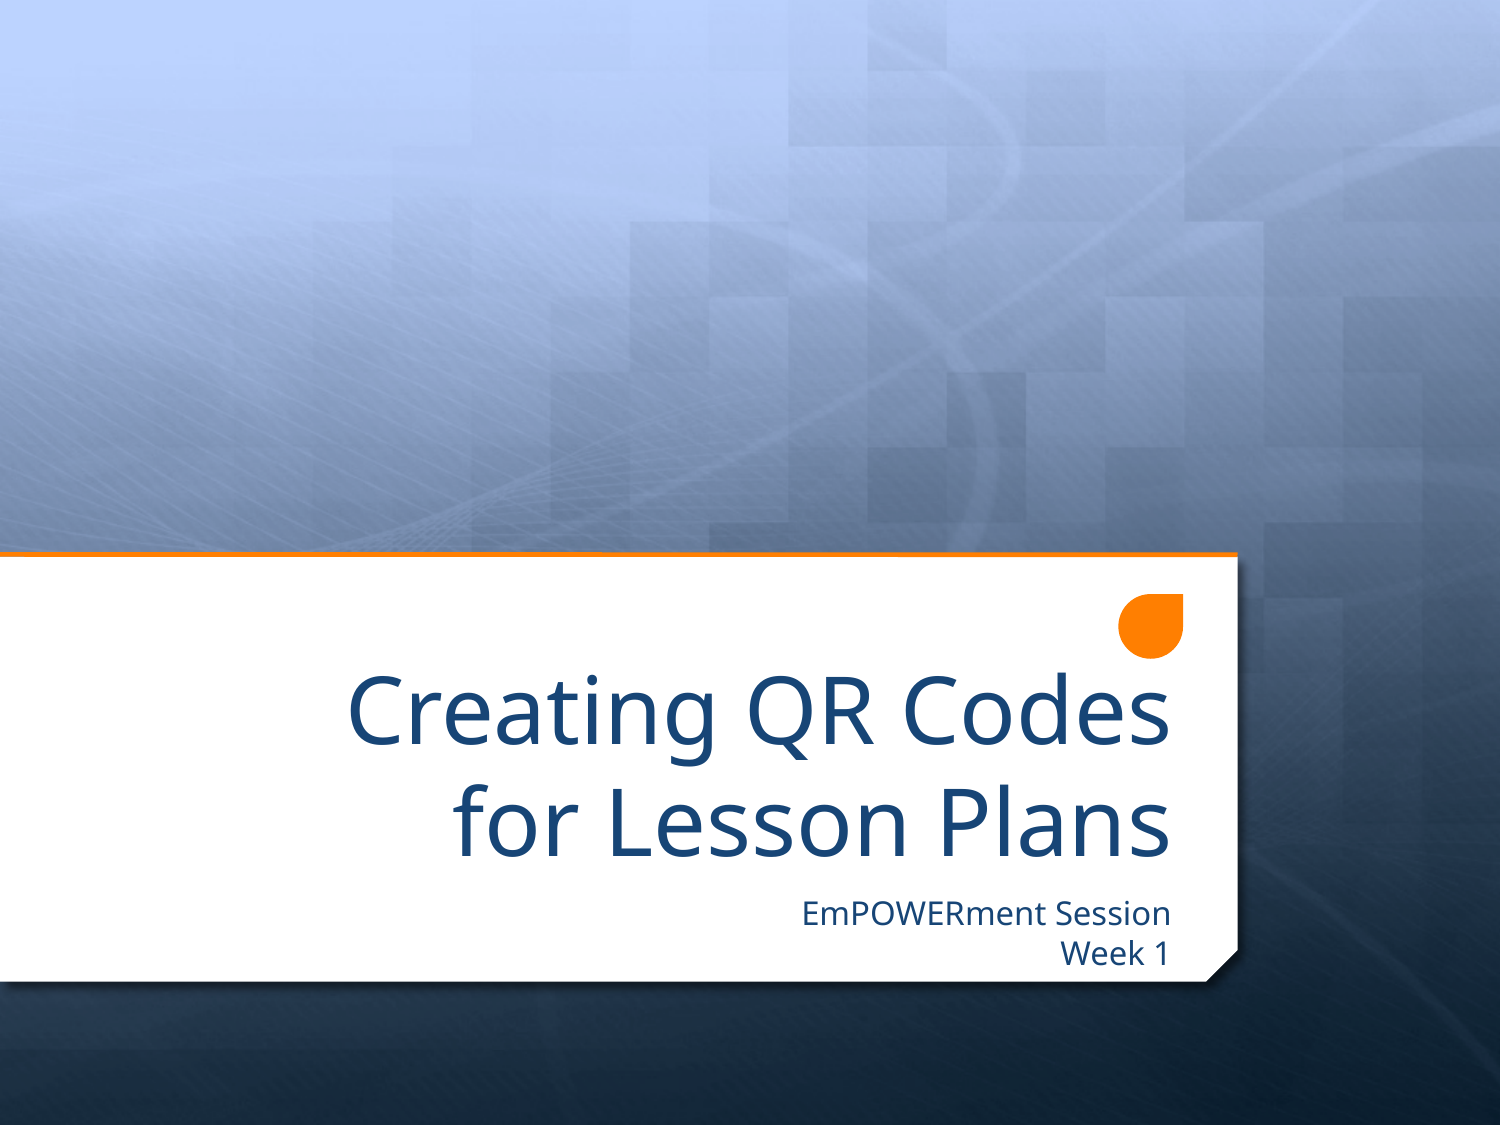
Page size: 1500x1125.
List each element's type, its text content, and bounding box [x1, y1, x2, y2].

title Creating QR Codes for Lesson Plans [225, 641, 1188, 883]
subtitle EmPOWERment Session Week 1 [225, 885, 1188, 980]
